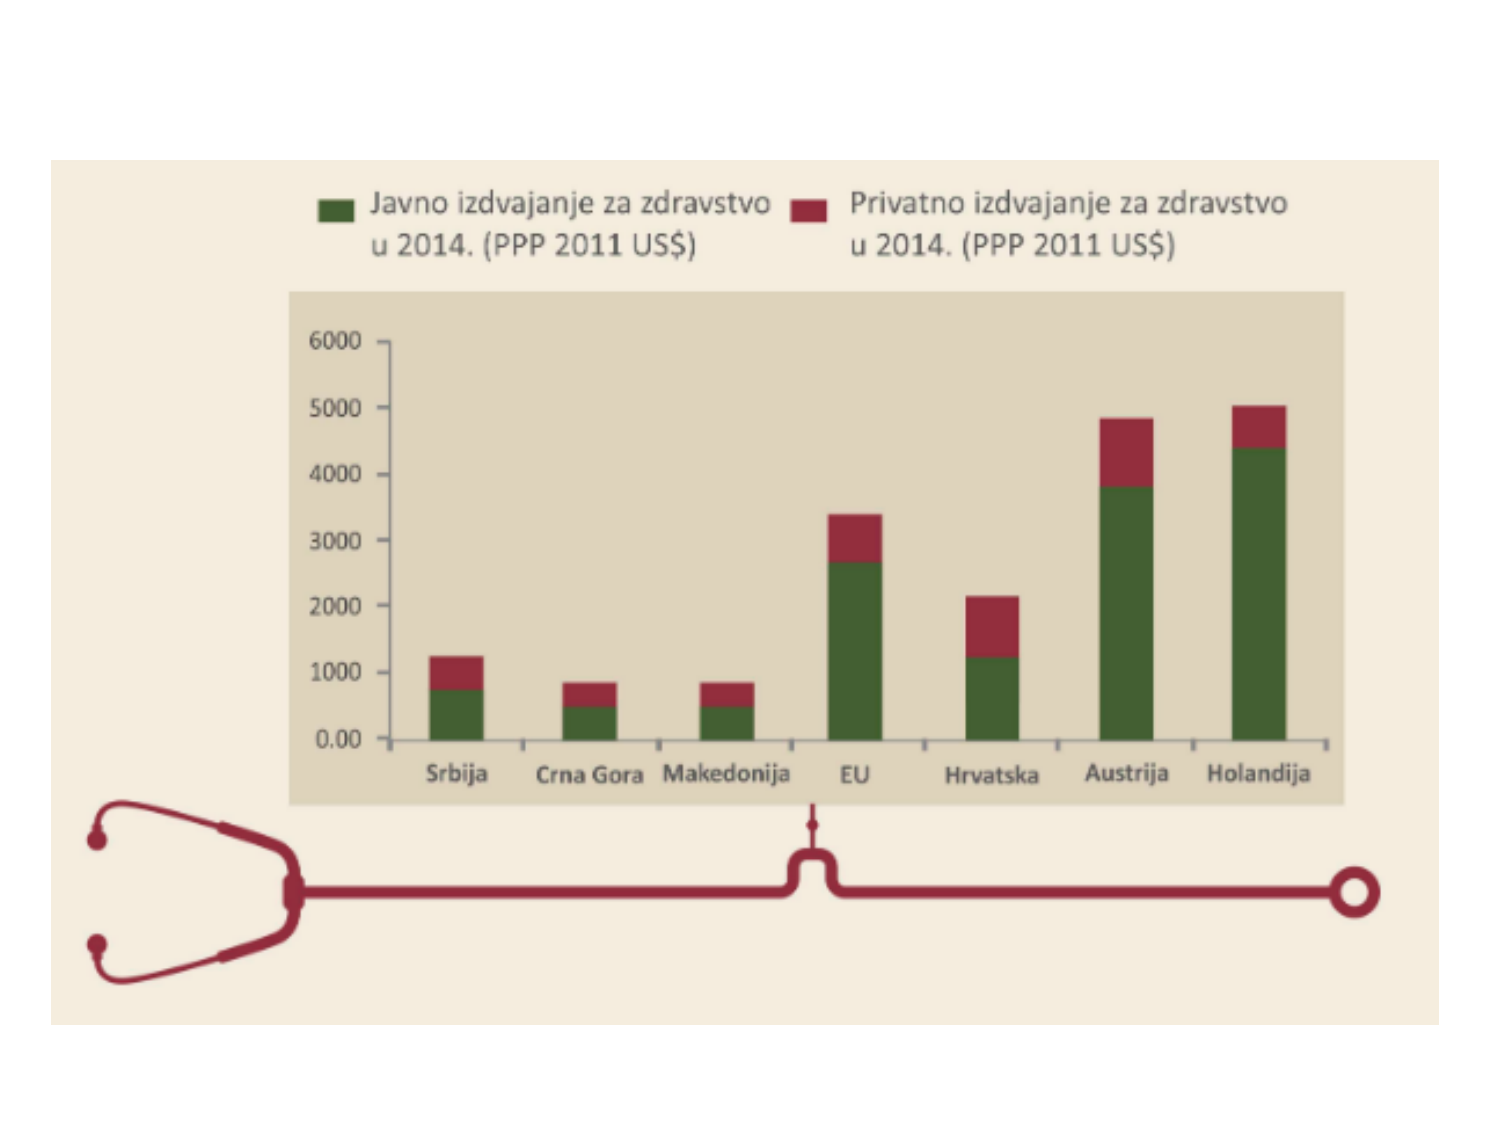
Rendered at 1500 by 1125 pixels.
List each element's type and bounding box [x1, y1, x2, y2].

picture [50, 160, 1439, 1025]
